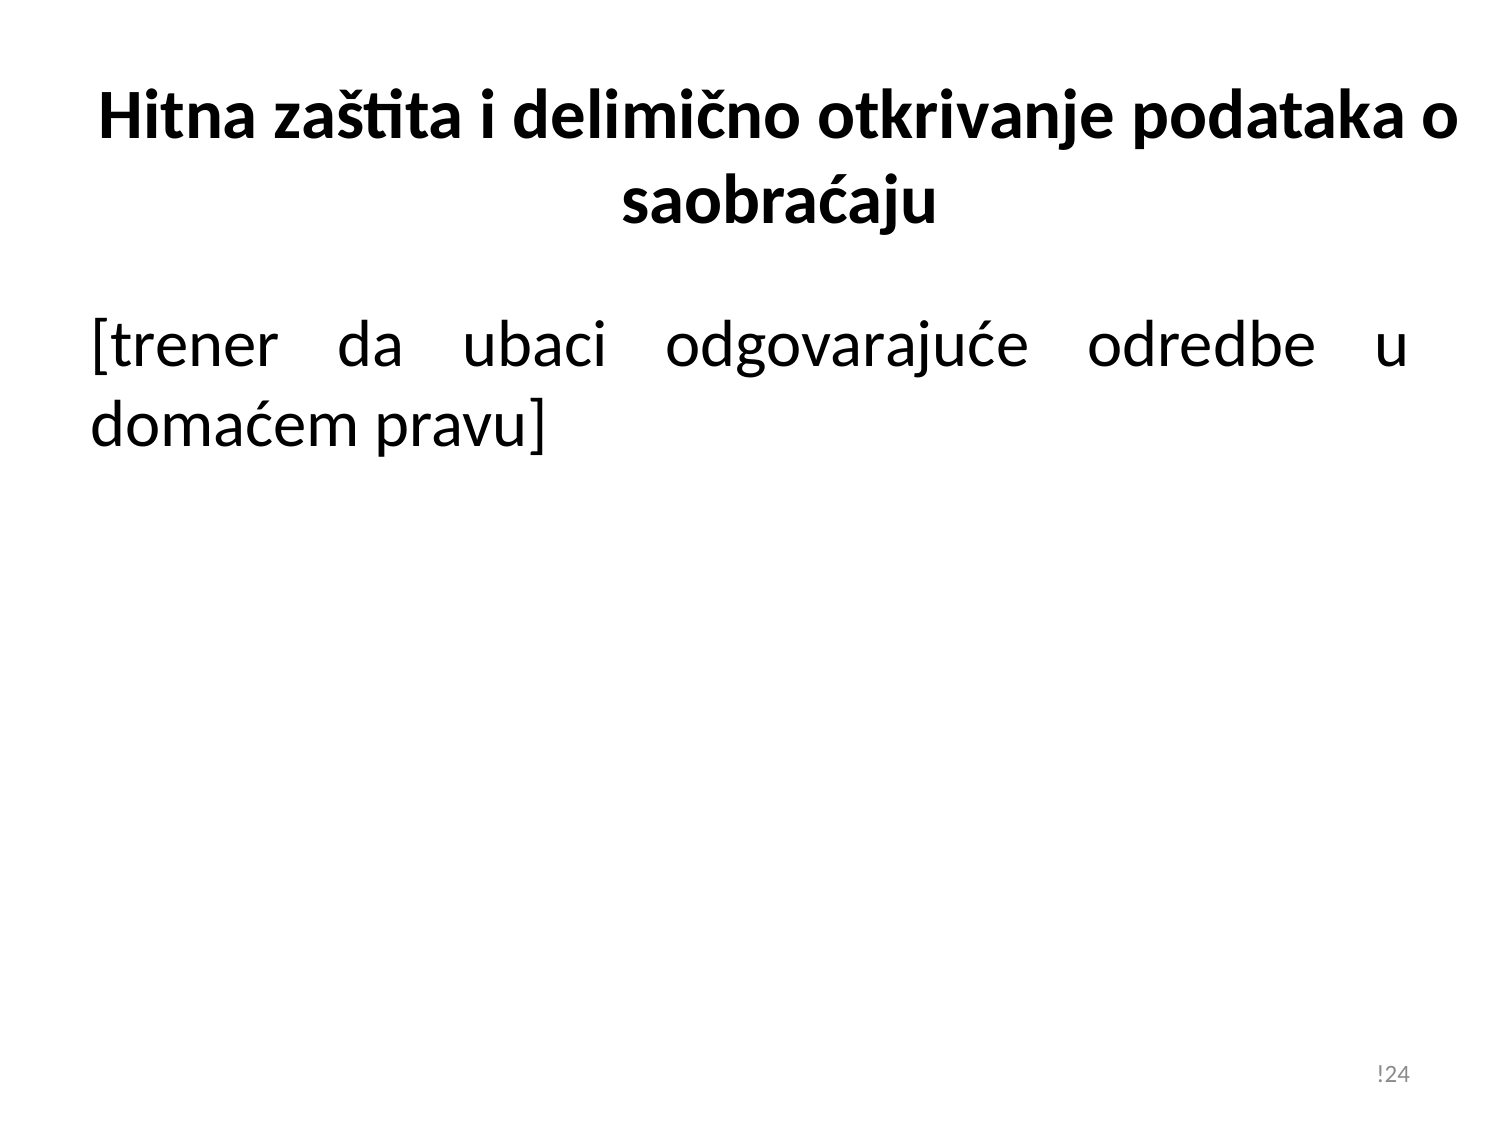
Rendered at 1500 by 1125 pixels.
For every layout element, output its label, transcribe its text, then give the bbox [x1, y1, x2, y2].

title Hitna zaštita i delimično otkrivanje podataka o saobraćaju [75, 60, 1486, 247]
slide_number !24 [1074, 1042, 1425, 1103]
list [trener da ubaci odgovarajuće odredbe u domaćem pravu] [75, 291, 1425, 1067]
